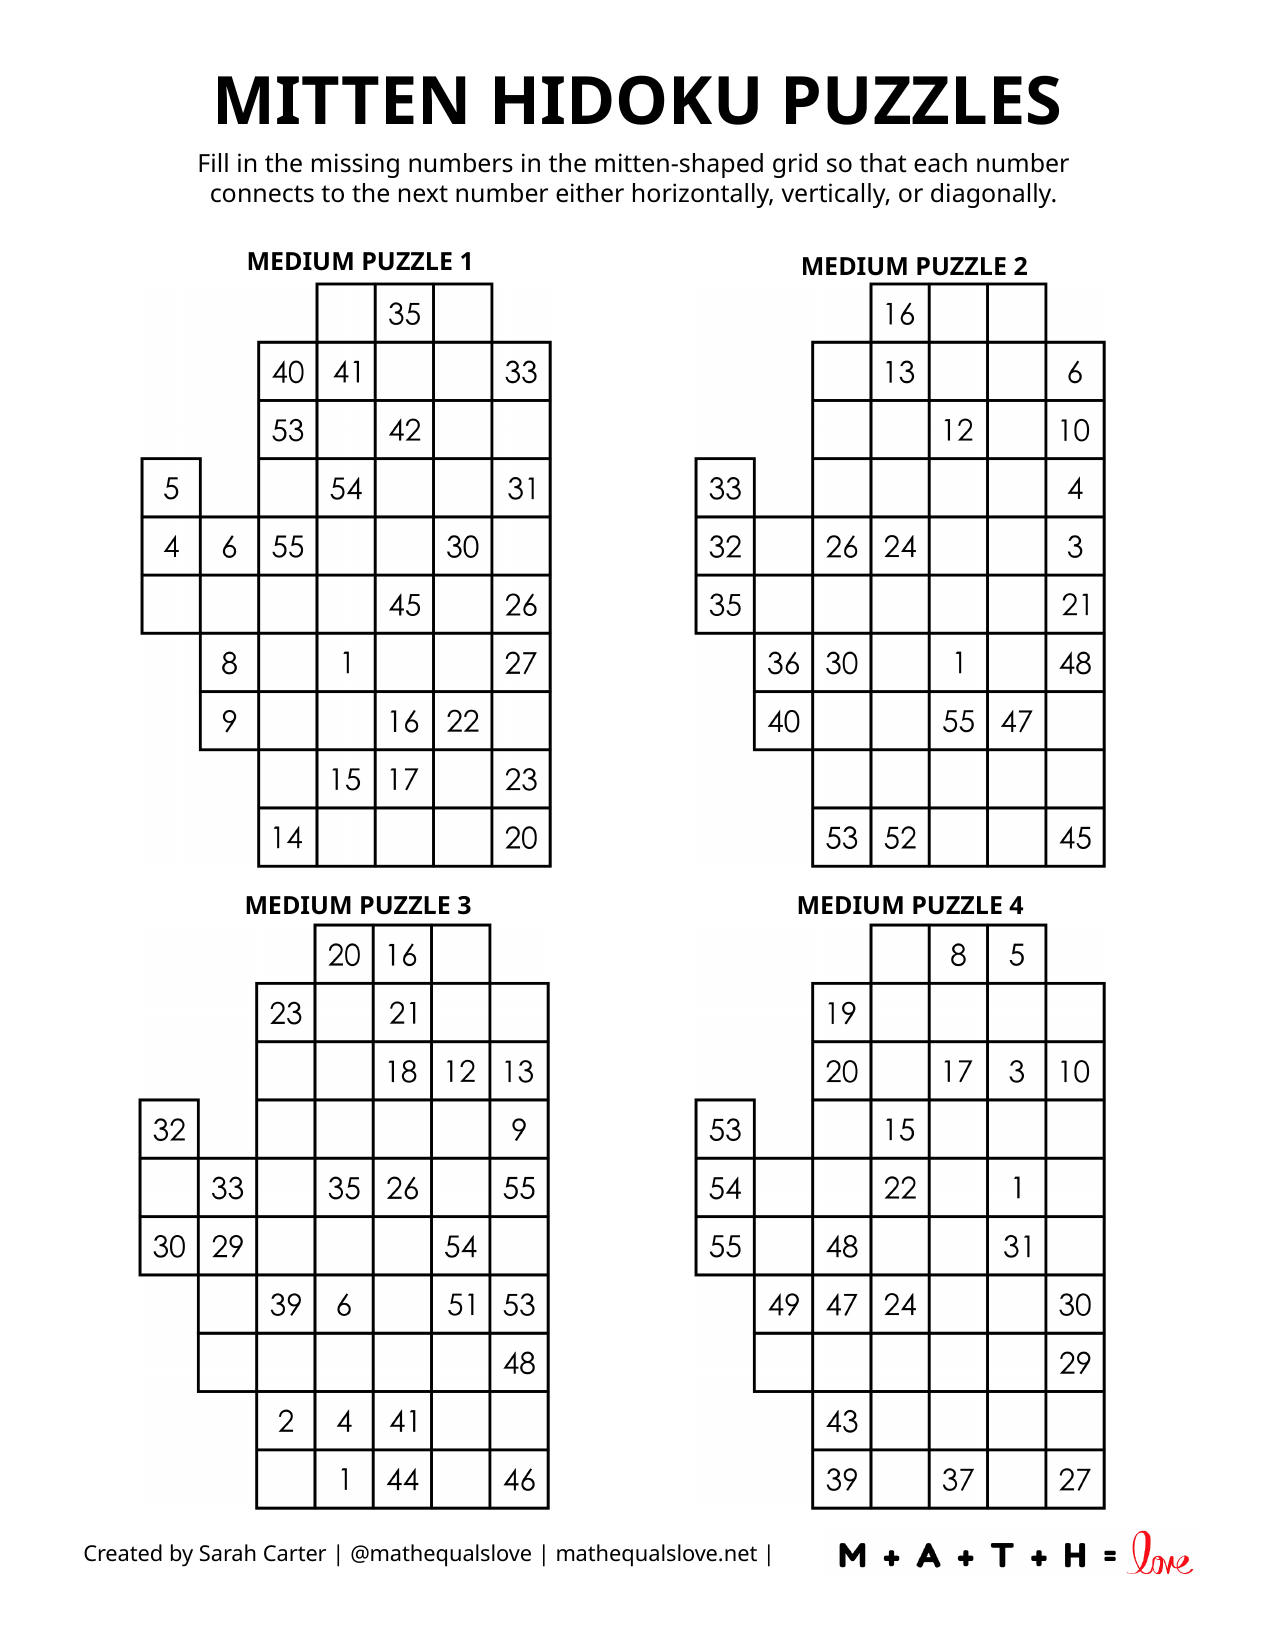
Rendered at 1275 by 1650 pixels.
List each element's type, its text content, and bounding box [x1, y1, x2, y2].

text_box Fill in the missing numbers in the mitten-shaped grid so that each number connects to the next number either horizontally, vertically, or diagonally. [0, 140, 1275, 216]
picture [693, 280, 1108, 870]
text_box MEDIUM PUZZLE 3 [118, 889, 598, 941]
text_box MEDIUM PUZZLE 1 [120, 245, 600, 297]
text_box MEDIUM PUZZLE 4 [670, 889, 1150, 941]
picture [136, 922, 551, 1511]
picture [693, 922, 1108, 1511]
text_box Created by Sarah Carter | @mathequalslove | mathequalslove.net | [68, 1532, 826, 1574]
picture [826, 1528, 1203, 1579]
text_box MITTEN HIDOKU PUZZLES [66, 50, 1211, 140]
picture [139, 280, 554, 870]
text_box MEDIUM PUZZLE 2 [674, 249, 1155, 301]
